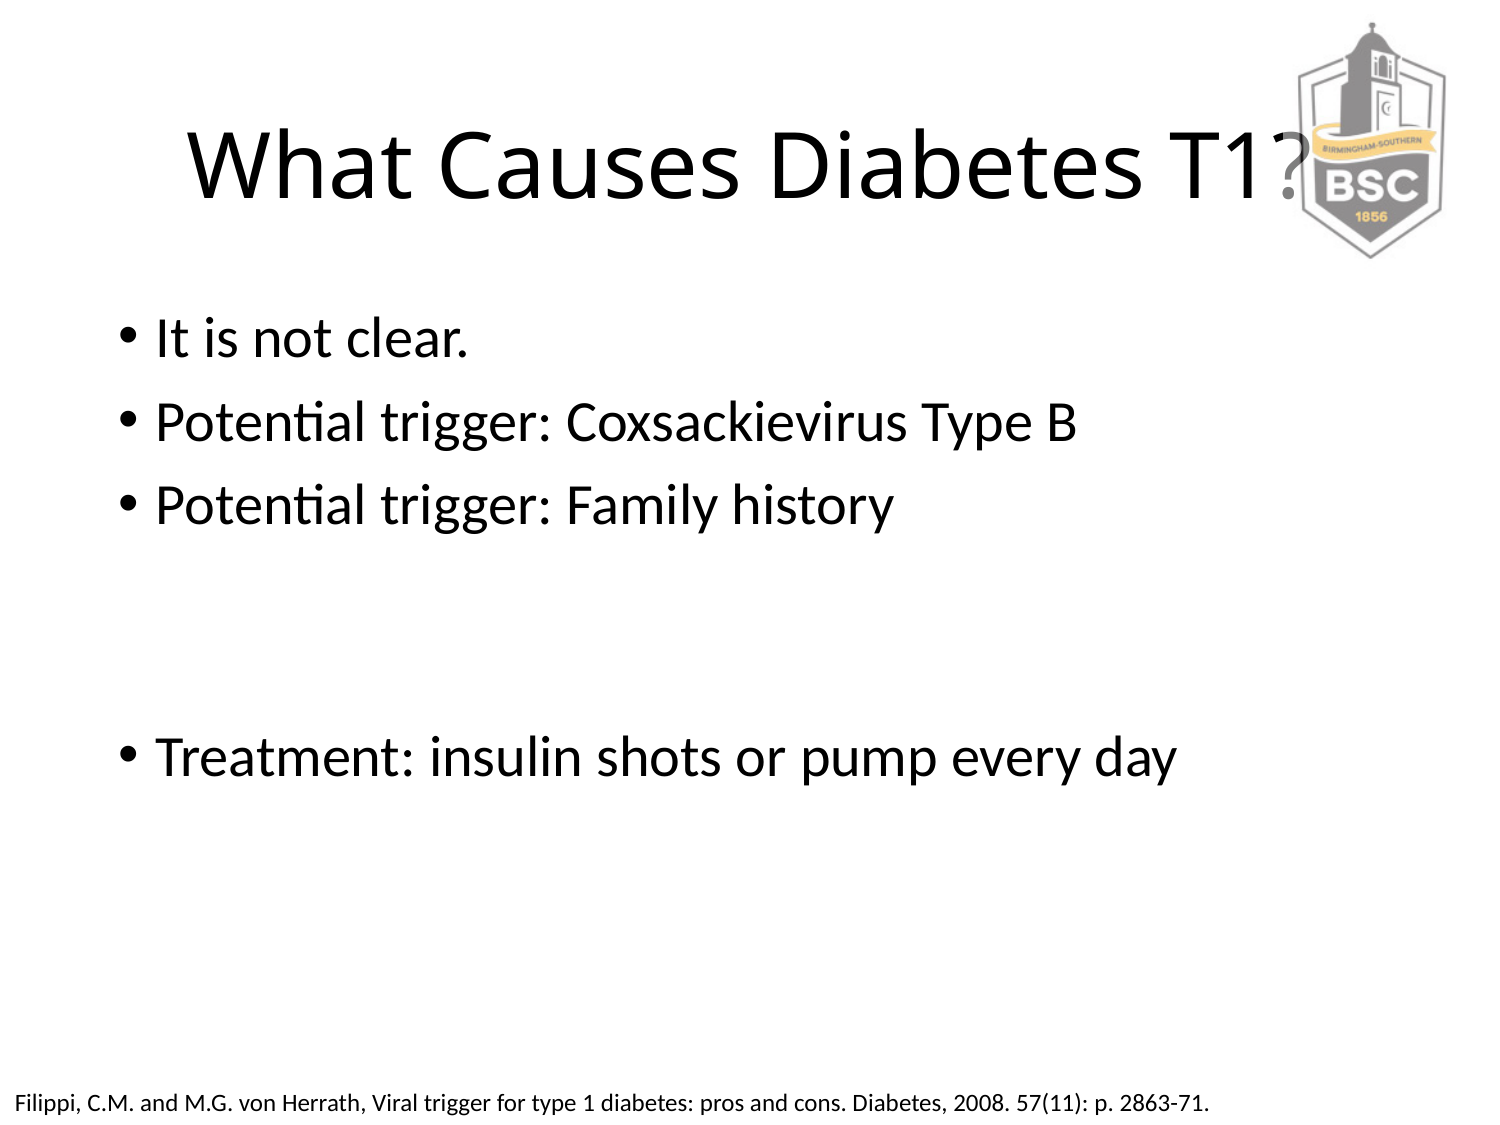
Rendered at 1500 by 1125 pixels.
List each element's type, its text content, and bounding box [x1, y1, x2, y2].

text_box Filippi, C.M. and M.G. von Herrath, Viral trigger for type 1 diabetes: pros and cons. Diabetes, 2008. 57(11): p. 2863-71. [0, 1079, 1262, 1125]
list It is not clear. Potential trigger: Coxsackievirus Type B Potential trigger: Family history Treatment: insulin shots or pump every day [103, 299, 1397, 1014]
picture [1283, 14, 1461, 269]
title What Causes Diabetes T1? [103, 59, 1397, 278]
